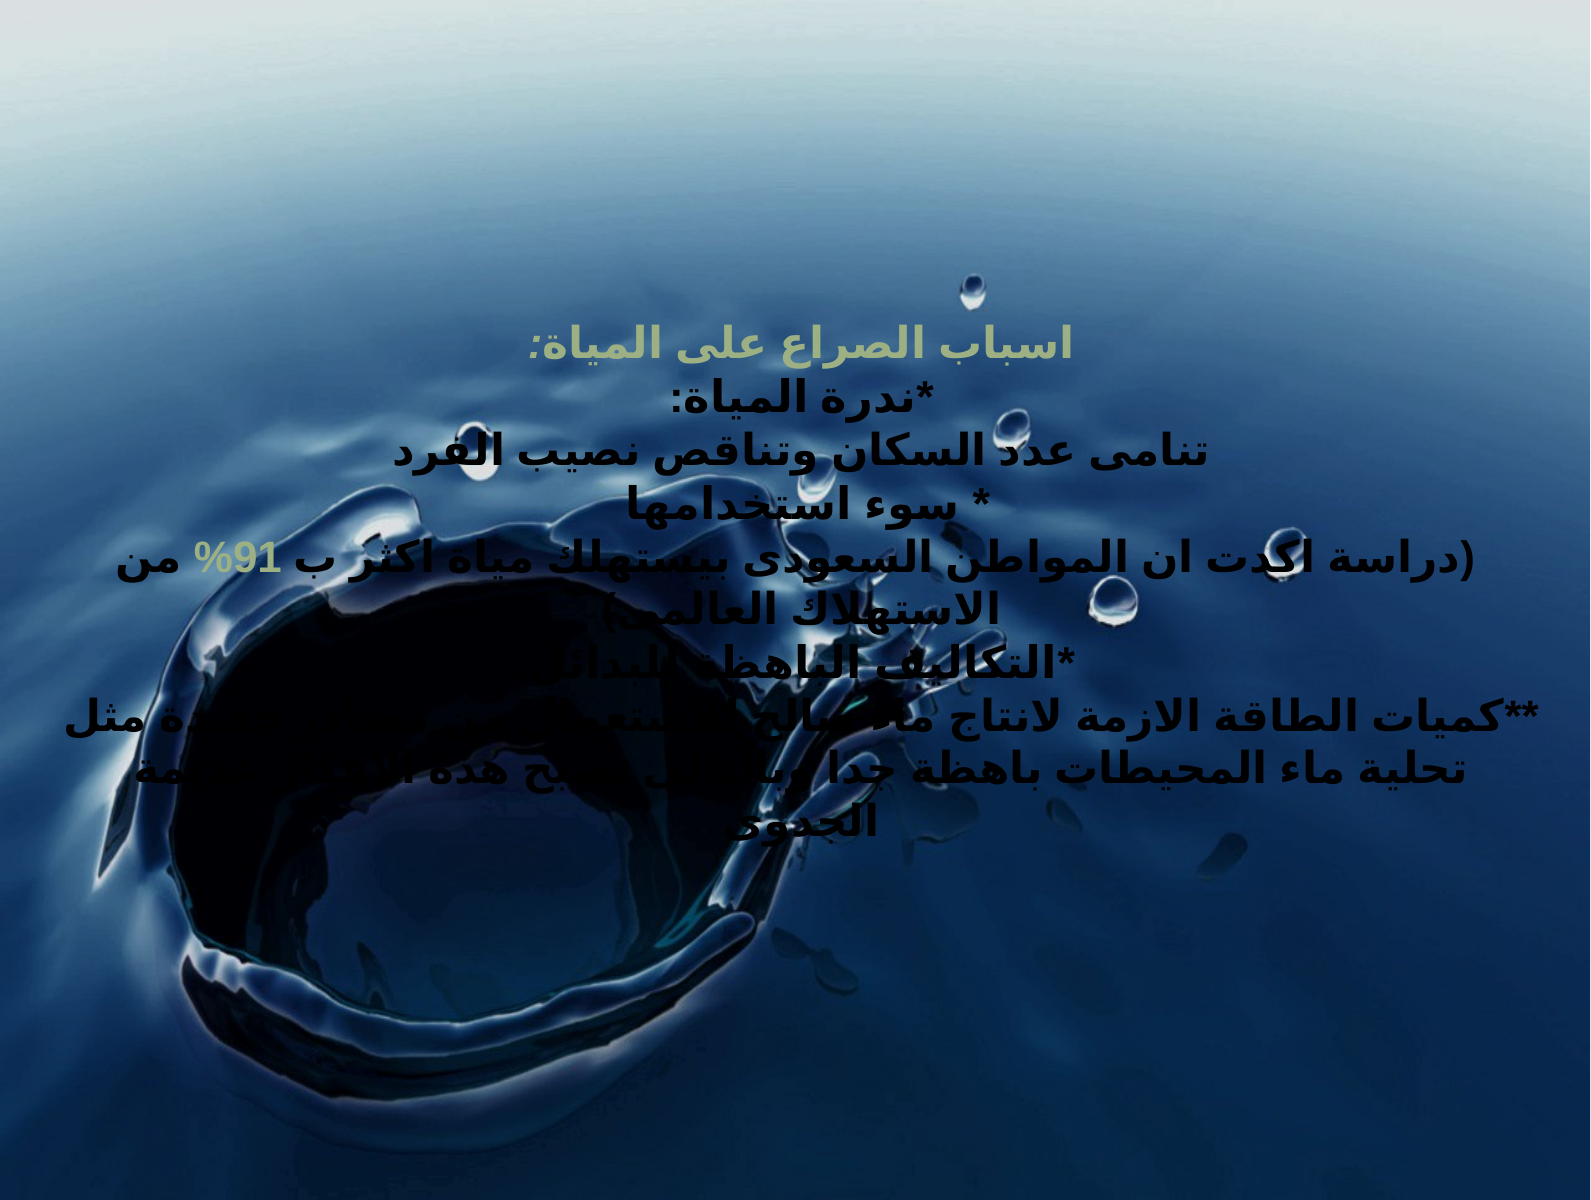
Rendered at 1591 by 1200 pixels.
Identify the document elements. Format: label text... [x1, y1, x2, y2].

title اسباب الصراع على المياة: *ندرة المياة: تنامى عدد السكان وتناقص نصيب الفرد * سوء استخدامها (دراسة اكدت ان المواطن السعودى بيستهلك مياة اكثر ب 91% من الاستهلاك العالمى) *التكاليف الباهظة للبدائل **كميات الطاقة الازمة لانتاج ماء صالح للاستعمال من مصادر جديدة مثل تحلية ماء المحيطات باهظة جدا وبالتالى تصبح هذة الافكار عديمة الجدوى [39, 306, 1564, 854]
picture [0, 0, 1591, 1200]
